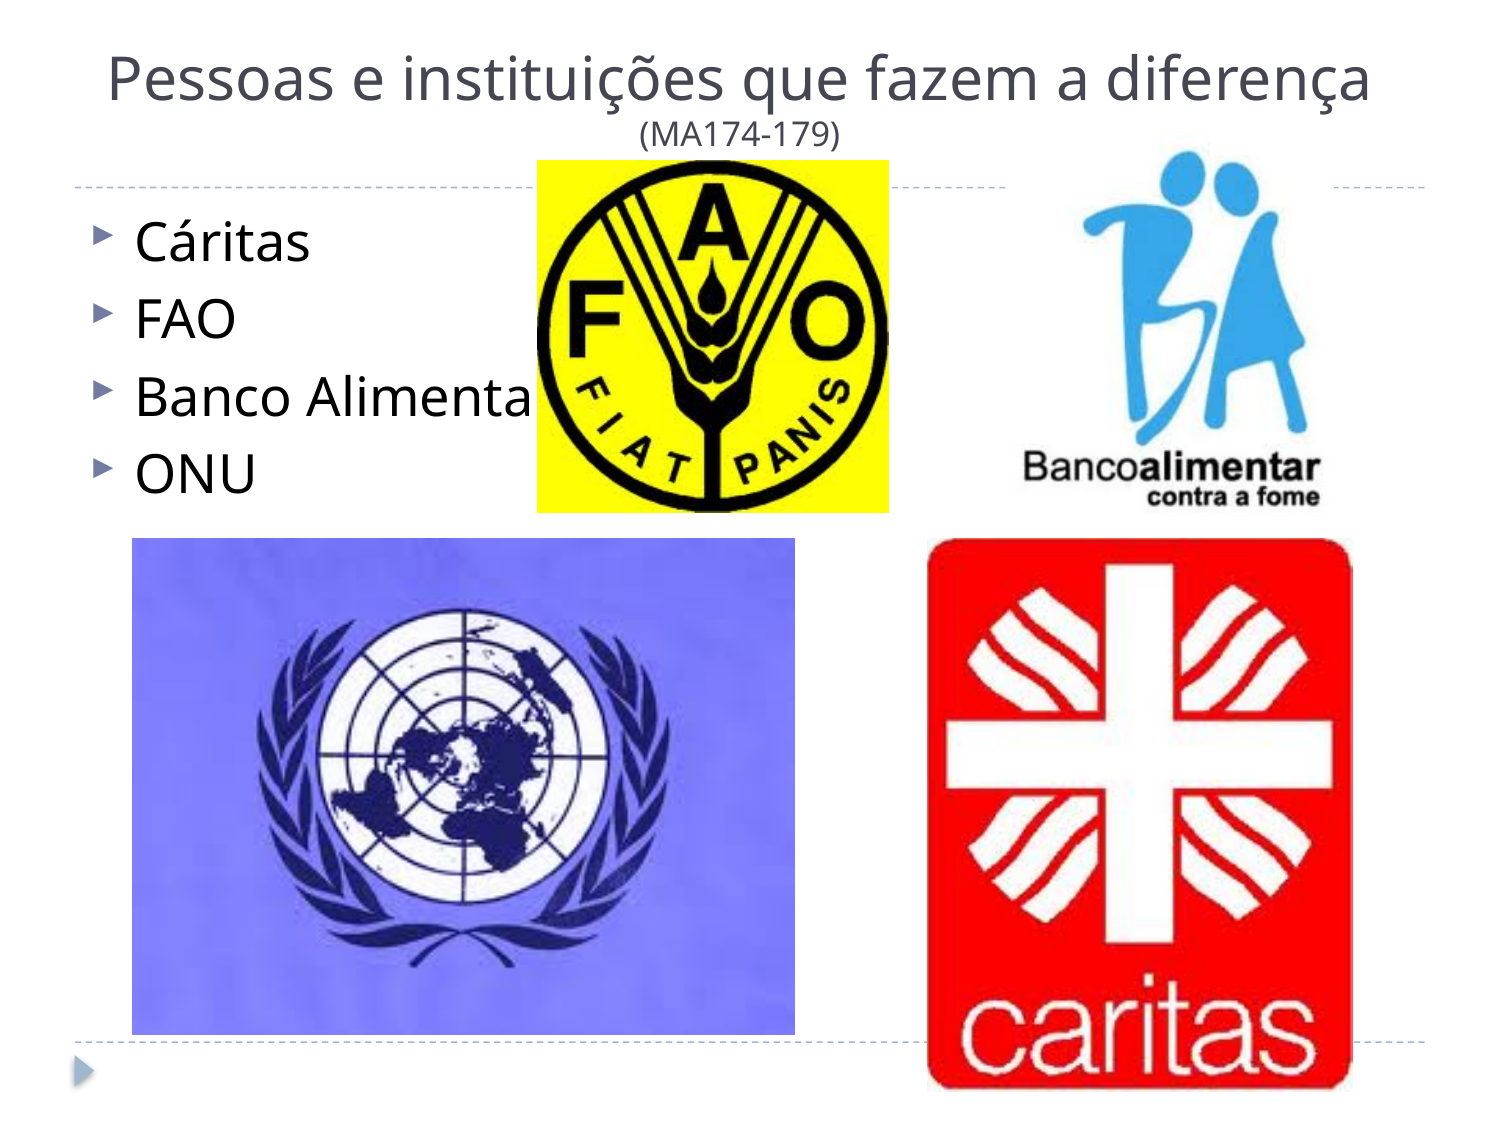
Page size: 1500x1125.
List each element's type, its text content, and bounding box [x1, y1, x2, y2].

picture [132, 538, 796, 1036]
picture [926, 538, 1353, 1092]
list Cáritas FAO Banco Alimentar ONU [75, 200, 1425, 1010]
picture [537, 160, 890, 513]
title Pessoas e instituições que fazem a diferença (MA174-179) [64, 30, 1415, 161]
picture [1009, 130, 1334, 513]
